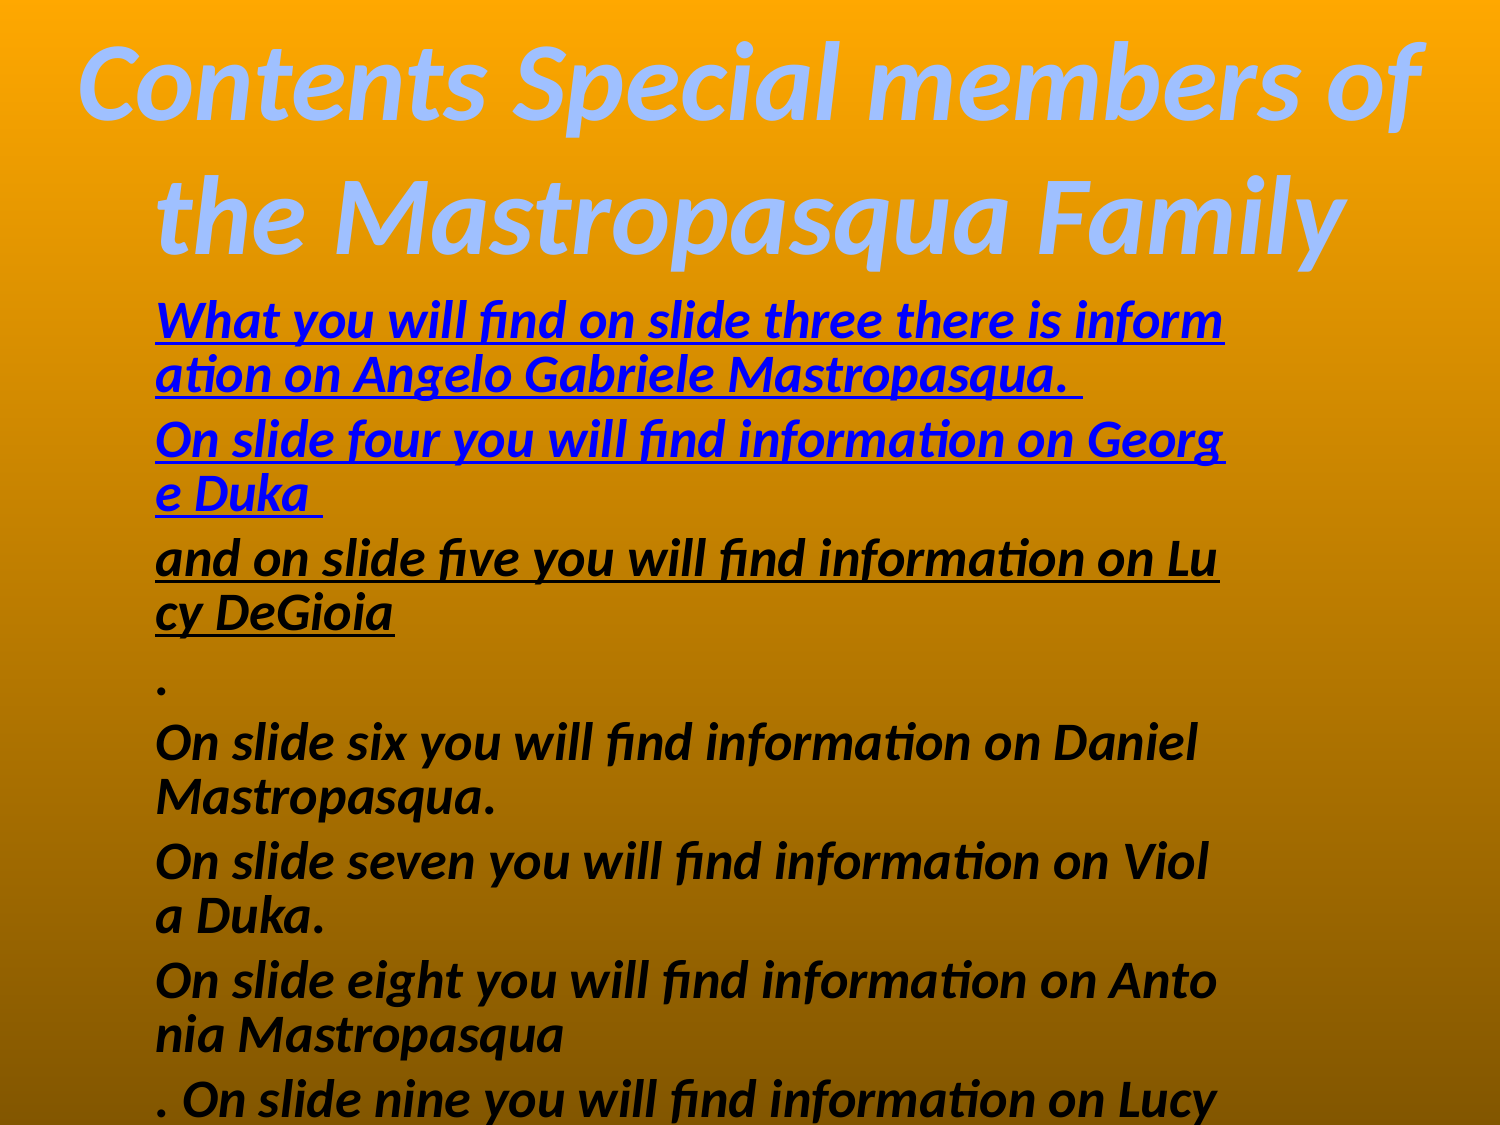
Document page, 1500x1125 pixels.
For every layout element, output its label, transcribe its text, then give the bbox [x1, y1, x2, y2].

text_box What you will find on slide three there is information on Angelo Gabriele Mastropasqua. On slide four you will find information on George Duka and on slide five you will find information on Lucy DeGioia. On slide six you will find information on Daniel Mastropasqua. On slide seven you will find information on Viola Duka. On slide eight you will find information on Antonia Mastropasqua. On slide nine you will find information on Lucy Mastropasqua. On slide ten you will find information on John Duka. On slide 11 you will find information on John Palumbo. [140, 276, 1243, 987]
text_box Contents Special members of the Mastropasqua Family [0, 0, 1500, 420]
